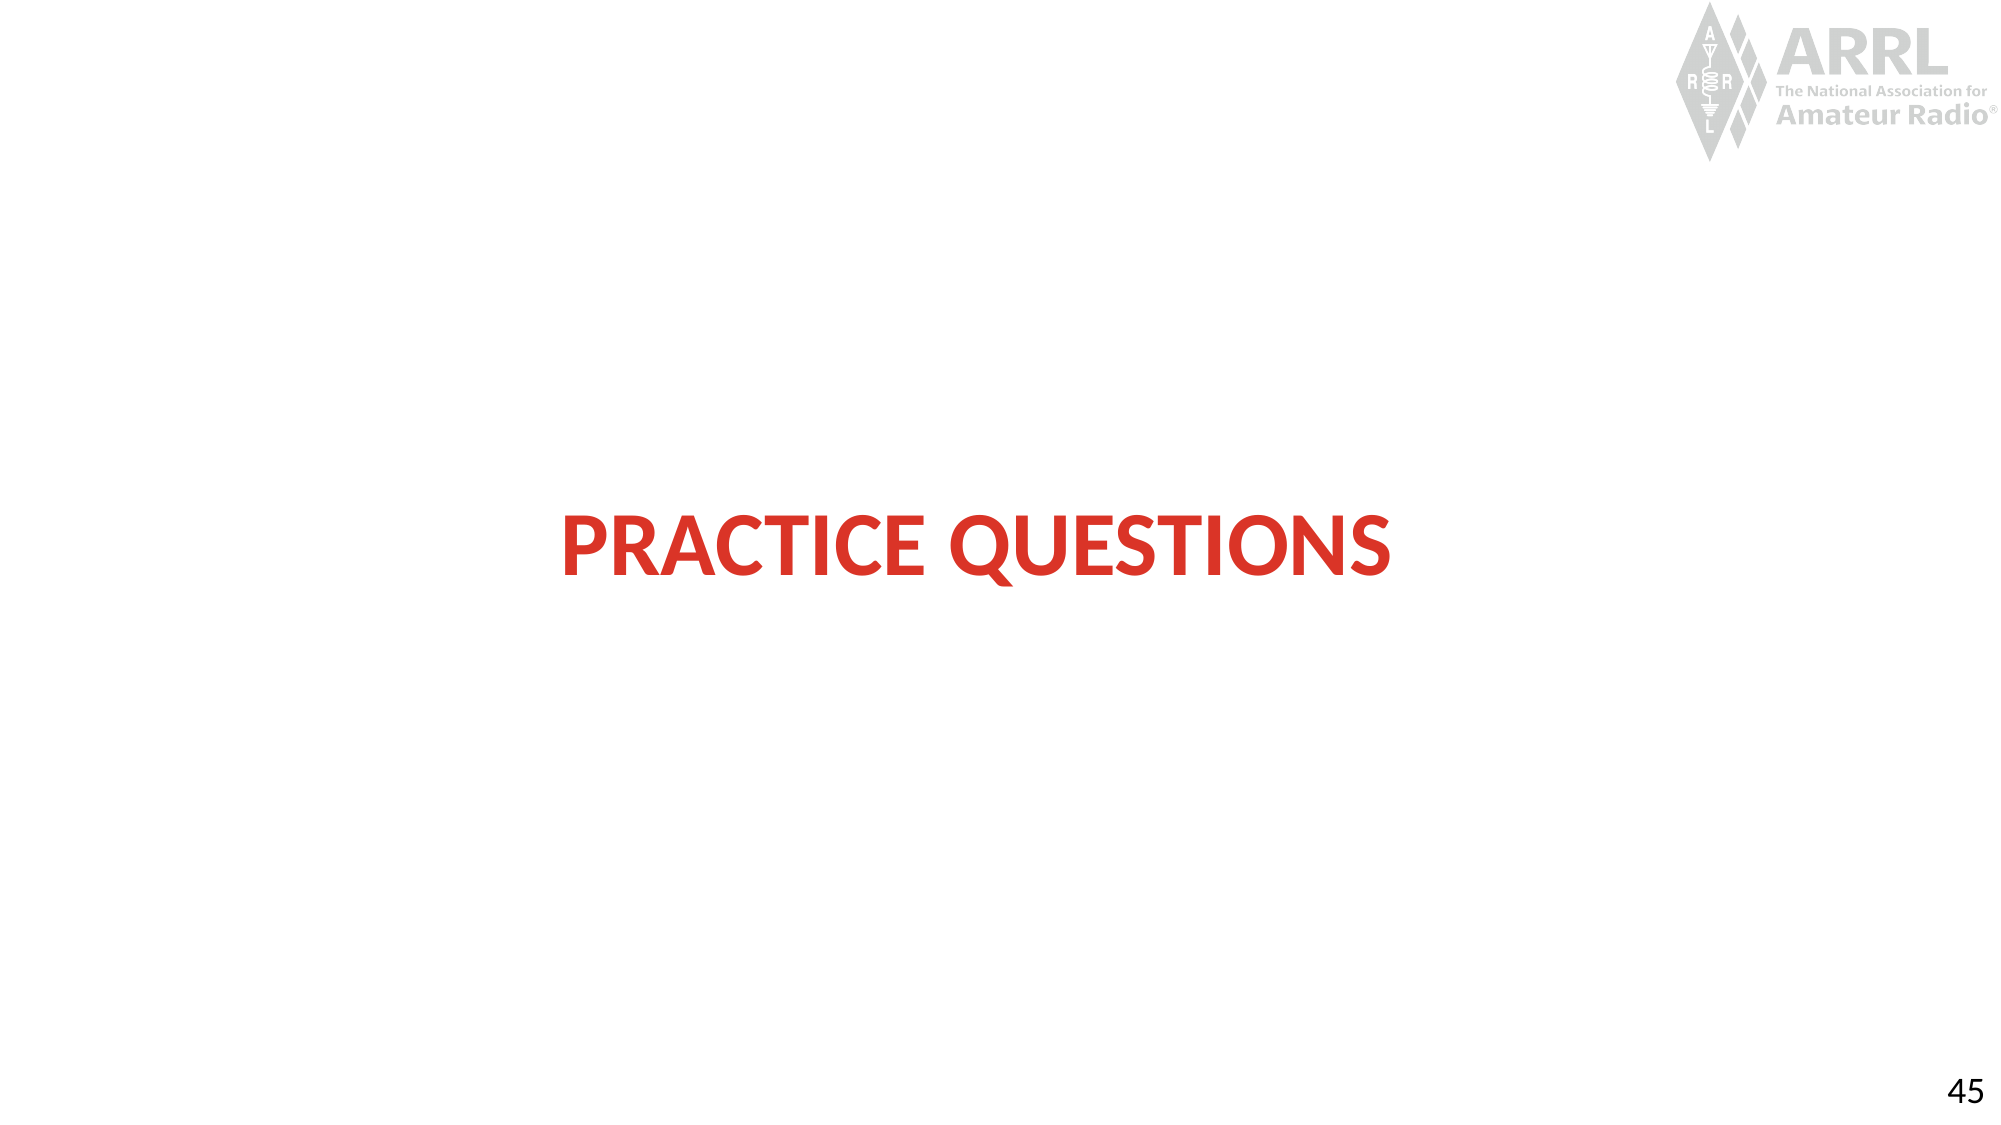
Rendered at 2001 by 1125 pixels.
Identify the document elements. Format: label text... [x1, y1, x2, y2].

picture [1674, 0, 2000, 164]
title PRACTICE QUESTIONS [114, 437, 1840, 655]
